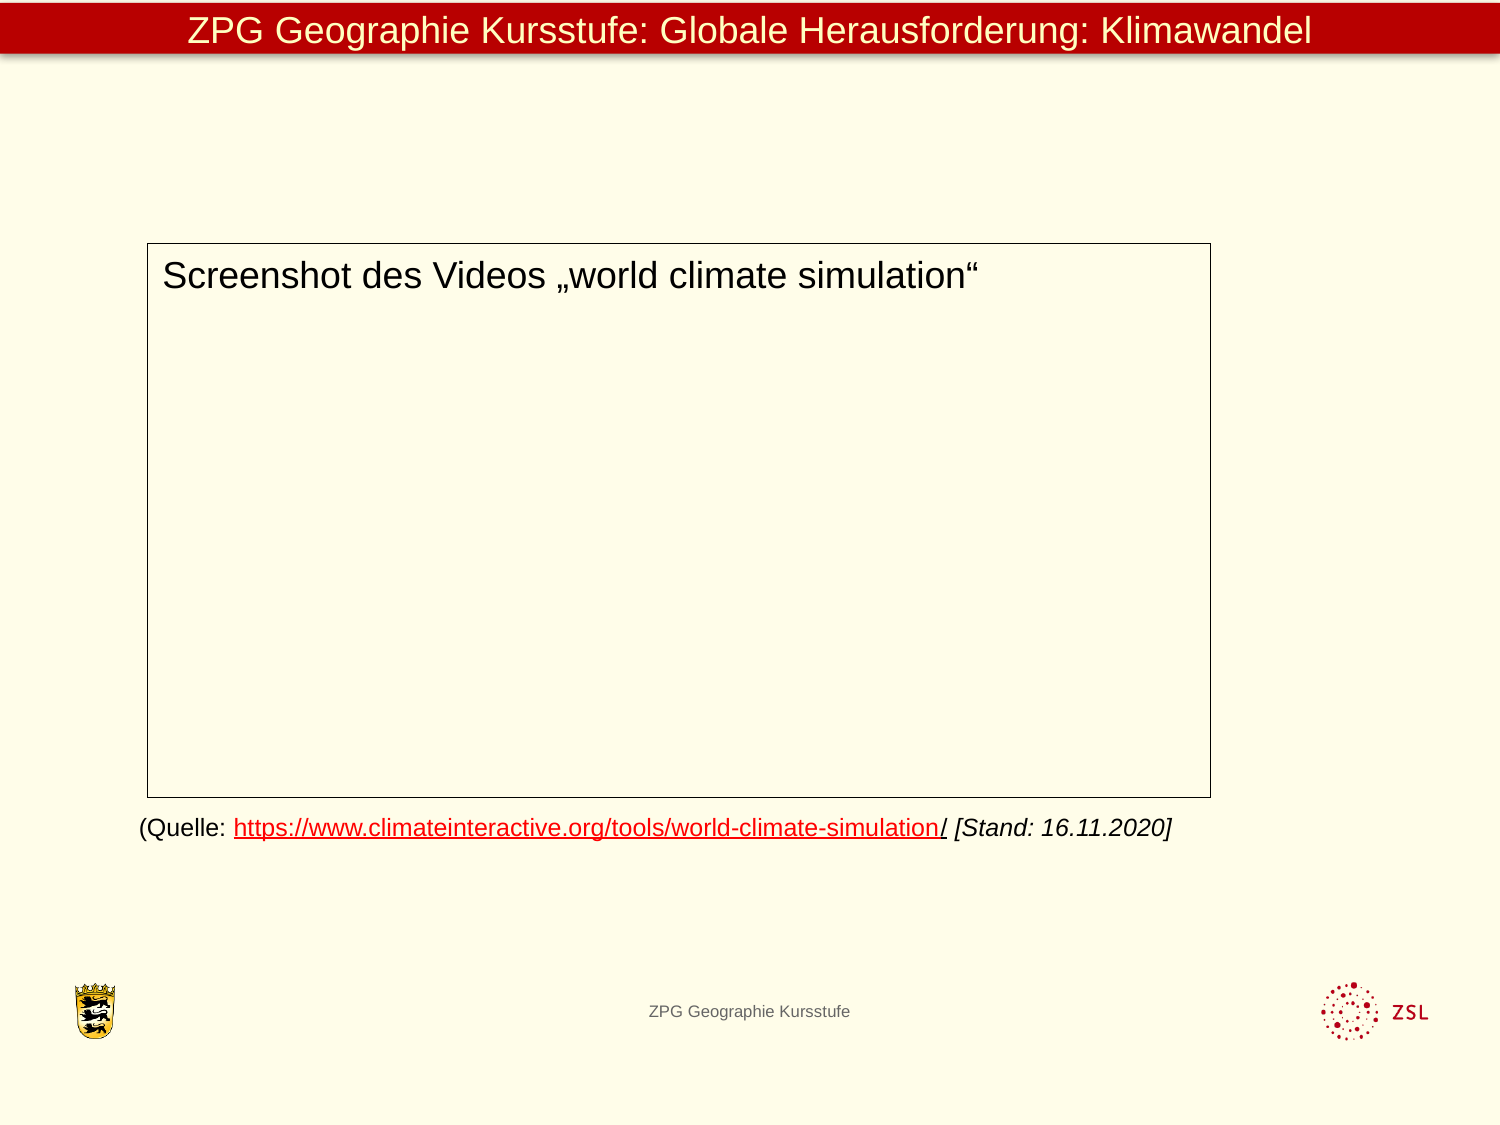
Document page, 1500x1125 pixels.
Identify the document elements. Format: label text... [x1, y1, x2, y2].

picture [73, 981, 117, 1041]
text_box (Quelle: https://www.climateinteractive.org/tools/world-climate-simulation/ [Stand: 16.11.2020] [123, 803, 1436, 849]
picture [1320, 981, 1429, 1041]
text_box Screenshot des Videos „world climate simulation“ [147, 243, 1211, 798]
